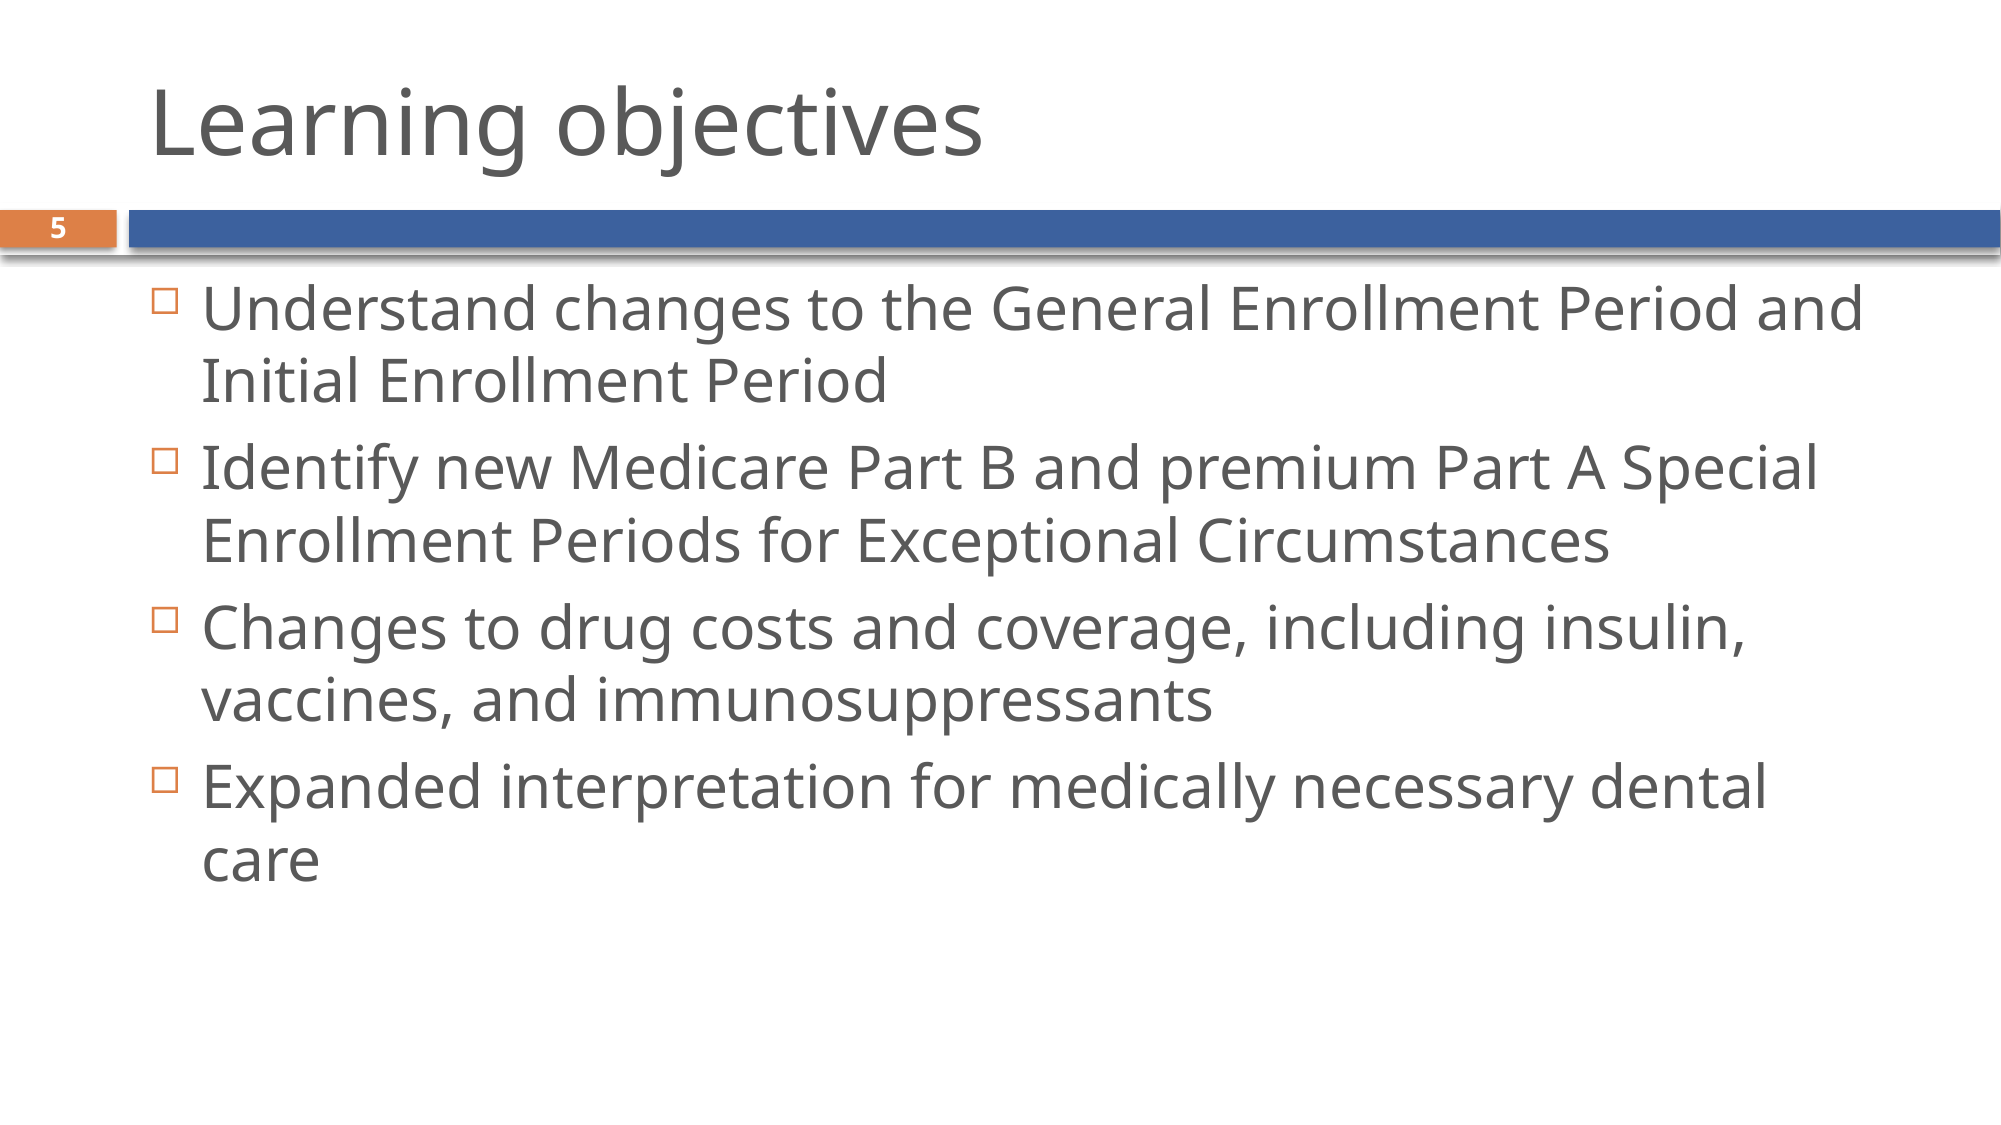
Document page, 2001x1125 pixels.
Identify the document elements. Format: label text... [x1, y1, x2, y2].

slide_number 5 [0, 208, 117, 249]
title Learning objectives [133, 37, 1918, 200]
list Understand changes to the General Enrollment Period and Initial Enrollment Period Identify new Medicare Part B and premium Part A Special Enrollment Periods for Exceptional Circumstances Changes to drug costs and coverage, including insulin, vaccines, and immunosuppressants Expanded interpretation for medically necessary dental care [133, 262, 1918, 1000]
